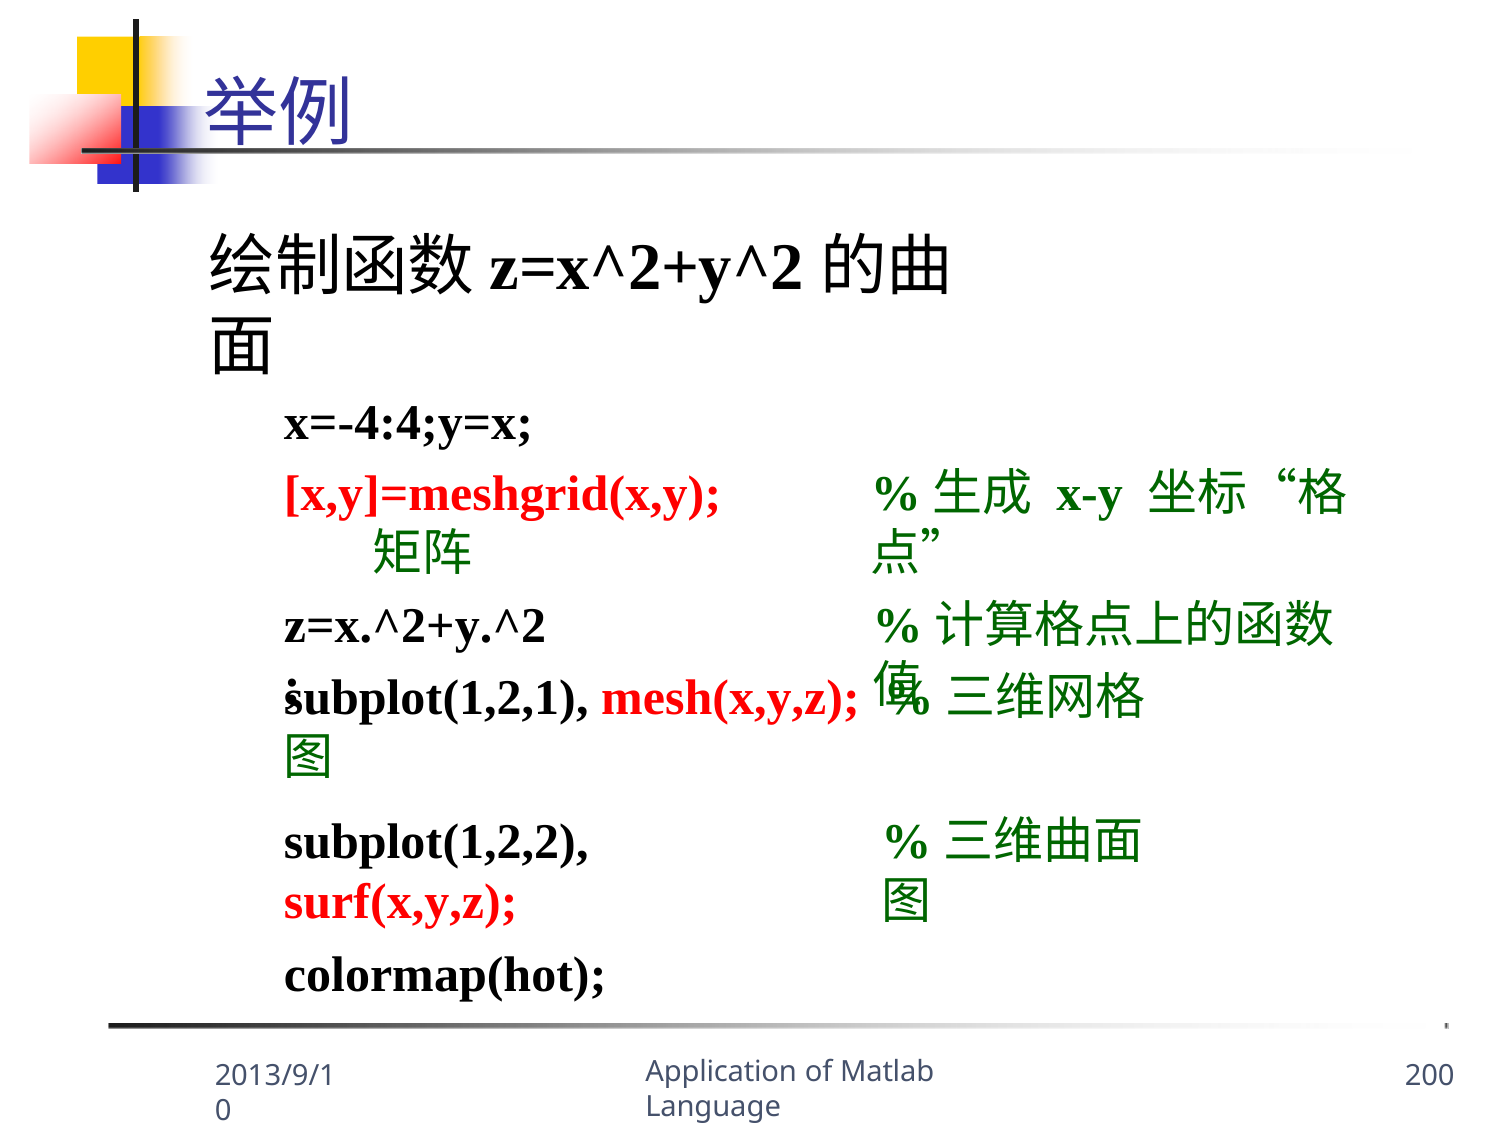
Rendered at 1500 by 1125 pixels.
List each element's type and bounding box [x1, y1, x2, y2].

text_box [201, 64, 357, 155]
text_box [1402, 1056, 1455, 1092]
text_box [868, 460, 1415, 581]
slide_number [643, 1051, 987, 1125]
text_box [281, 389, 1375, 785]
picture [108, 1023, 1458, 1029]
text_box [879, 808, 1184, 929]
text_box [281, 808, 834, 1002]
footer [212, 1056, 351, 1125]
picture [357, 148, 1431, 154]
text_box [206, 222, 995, 383]
picture [29, 36, 219, 184]
